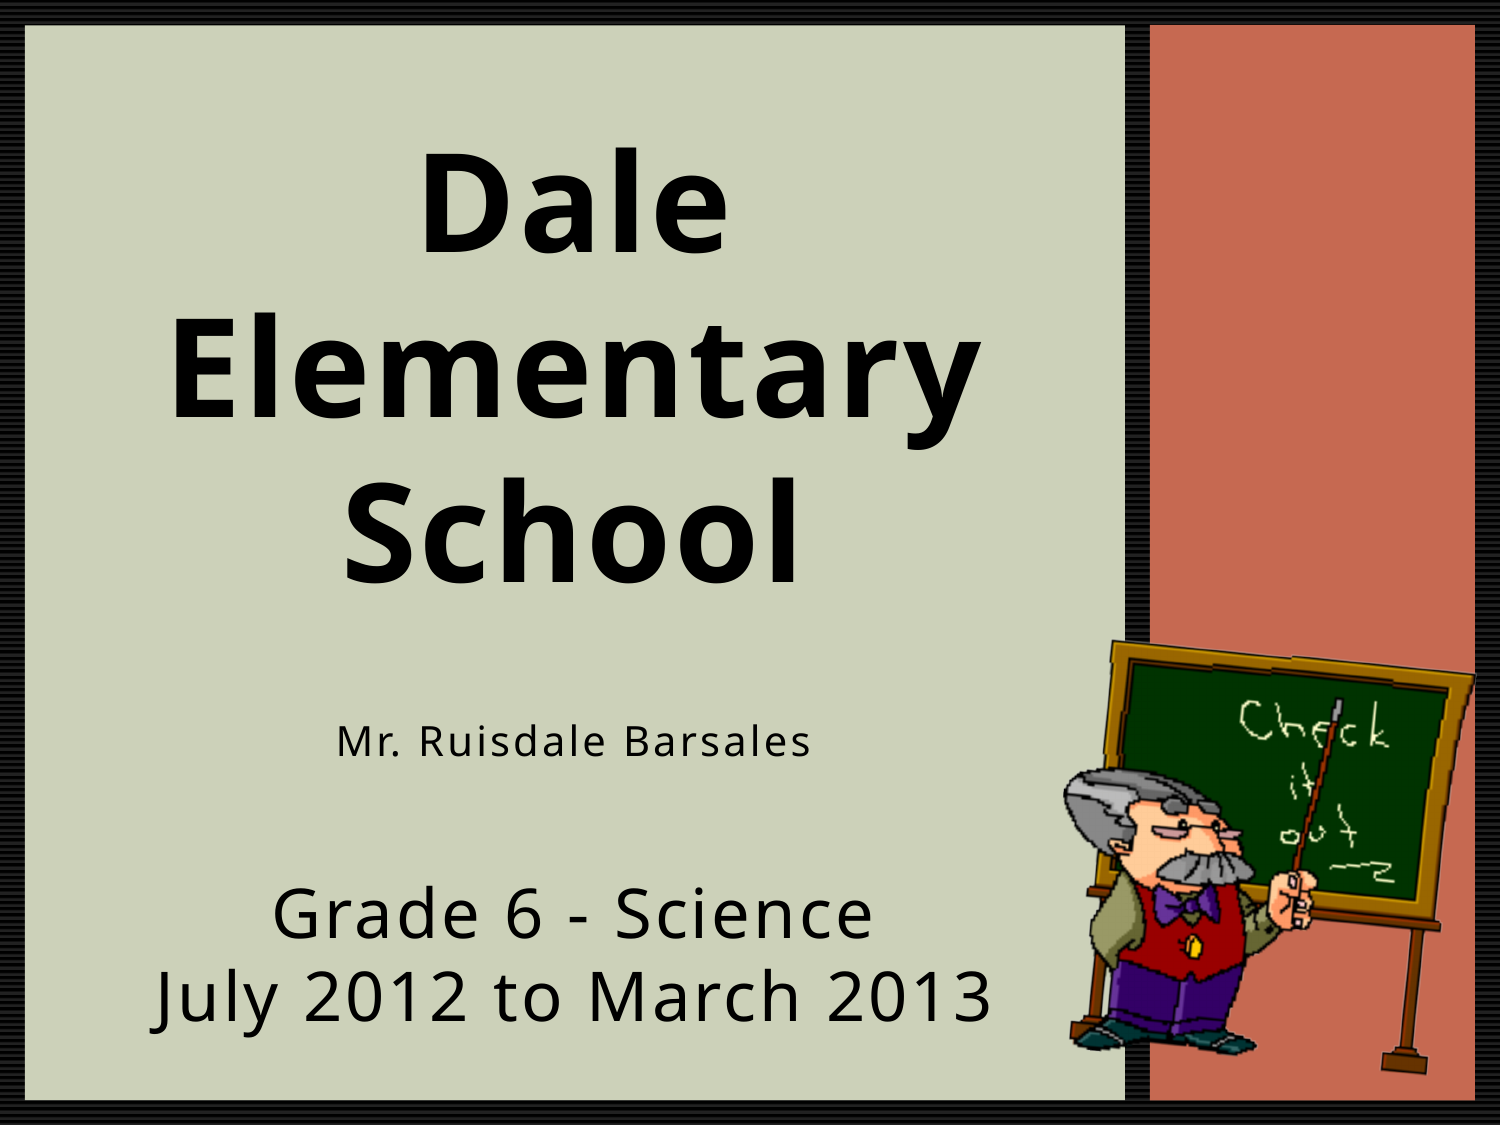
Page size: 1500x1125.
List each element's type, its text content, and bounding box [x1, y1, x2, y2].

picture [1039, 600, 1479, 1084]
title Dale Elementary School Mr. Ruisdale Barsales Grade 6 - Science July 2012 to March 2013 [0, 62, 1150, 1088]
